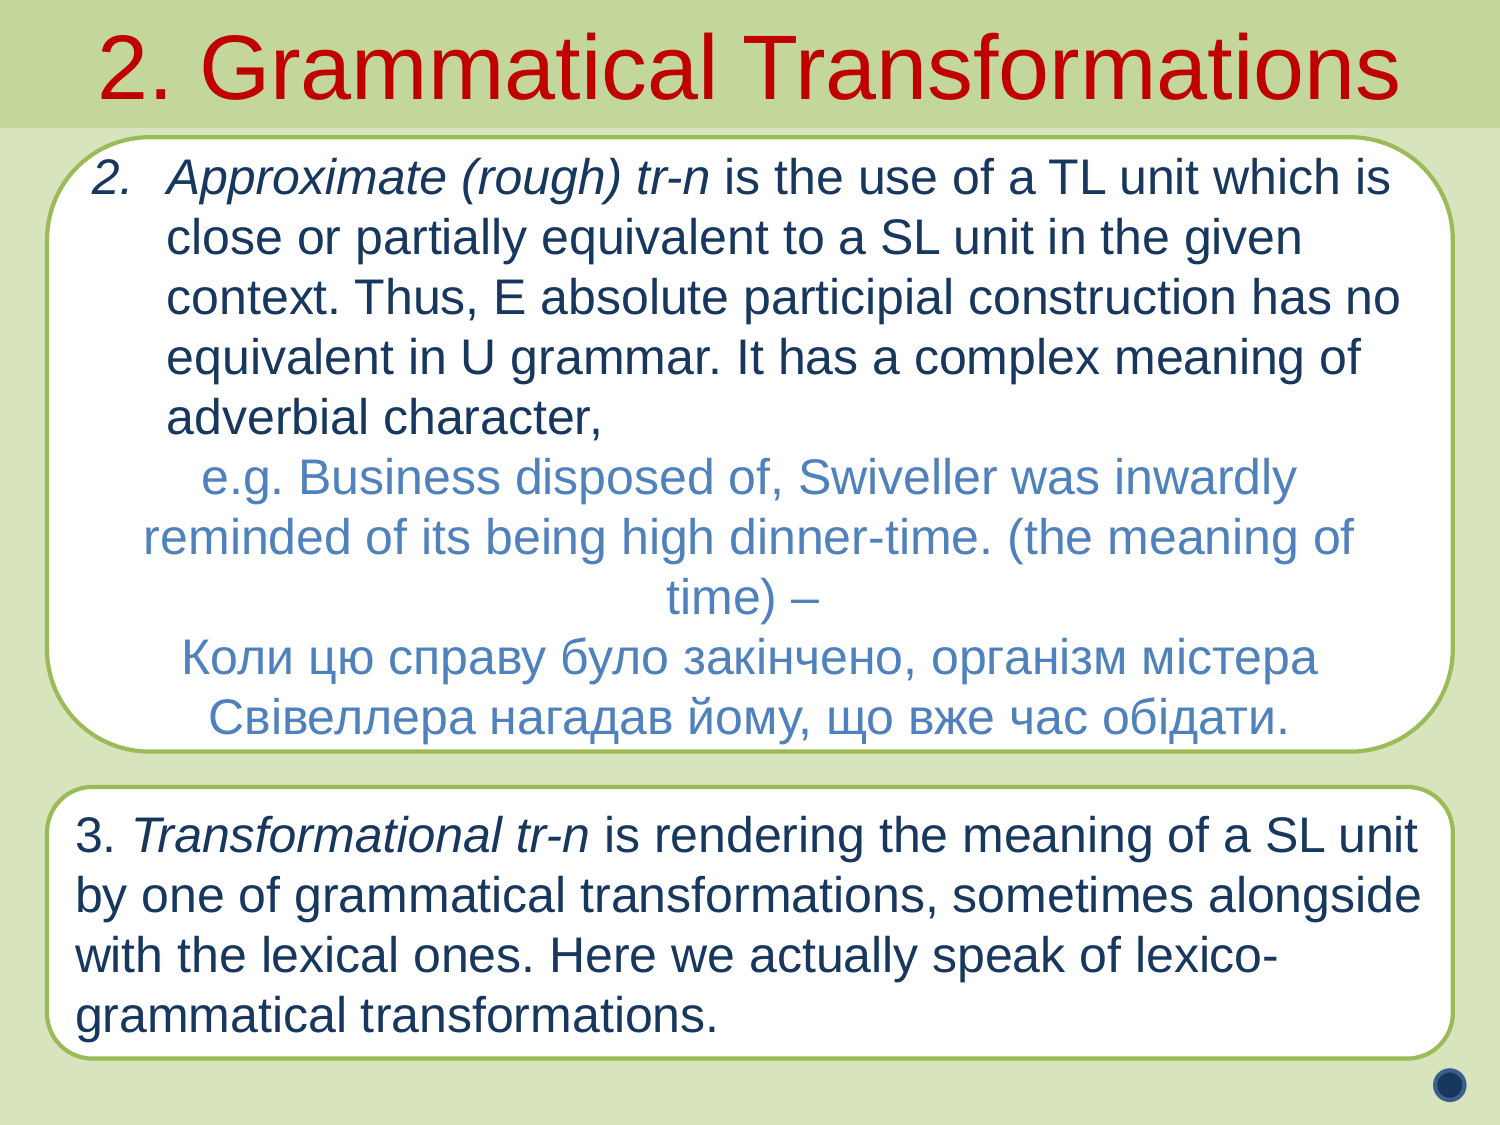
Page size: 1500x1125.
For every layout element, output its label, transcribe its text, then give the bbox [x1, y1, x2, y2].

text_box Approximate (rough) tr-n is the use of a TL unit which is close or partially equivalent to a SL unit in the given context. Thus, E absolute participial construction has no equivalent in U grammar. It has a complex meaning of adverbial character, e.g. Business disposed of, Swiveller was inwardly reminded of its being high dinner-time. (the meaning of time) – Коли цю справу було закінчено, організм містера Свівеллера нагадав йому, що вже час обідати. [44, 135, 1455, 754]
text_box 3. Transformational tr-n is rendering the meaning of a SL unit by one of grammatical transformations, sometimes alongside with the lexical ones. Here we actually speak of lexico-grammatical transformations. [44, 784, 1455, 1061]
text_box [1433, 1068, 1467, 1103]
text_box 2. Grammatical Transformations [0, 0, 1500, 128]
